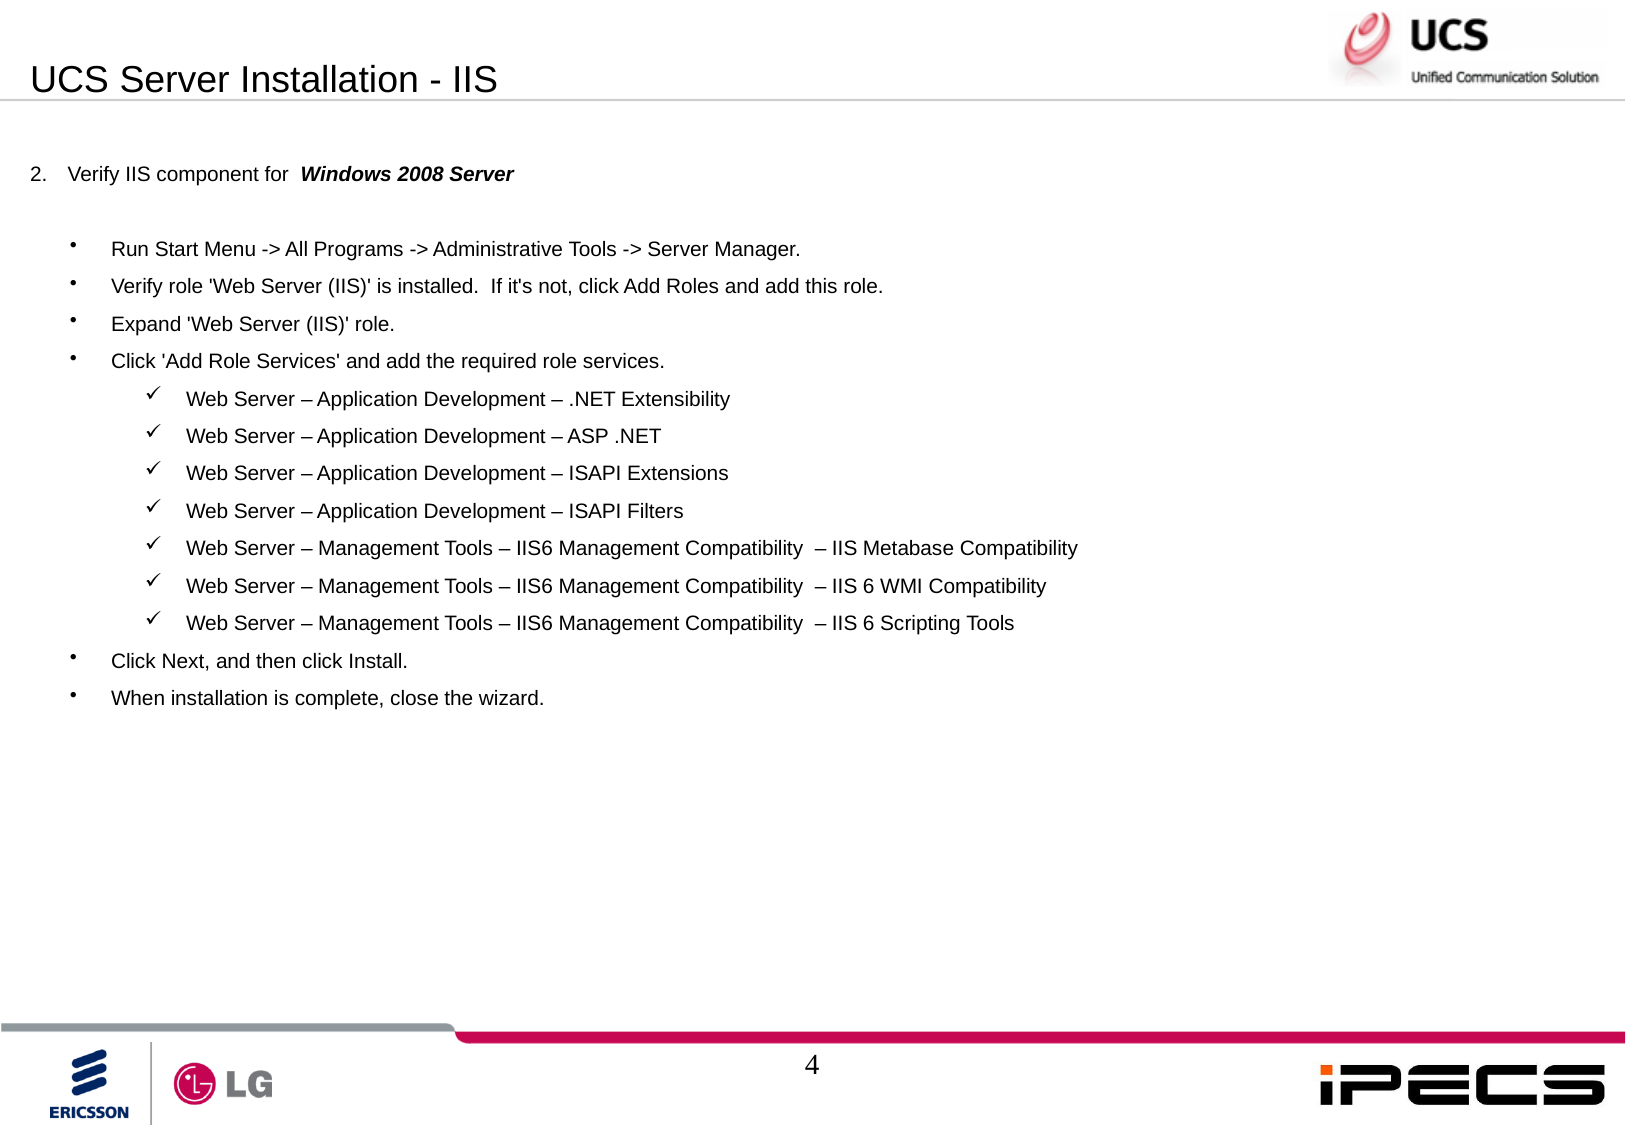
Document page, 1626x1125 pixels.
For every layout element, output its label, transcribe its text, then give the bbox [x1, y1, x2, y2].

picture [0, 1022, 1626, 1125]
picture [1312, 1051, 1611, 1116]
picture [1325, 7, 1618, 88]
slide_number 4 [622, 1037, 1003, 1076]
text_box UCS Server Installation - IIS [15, 24, 514, 108]
text_box Verify IIS component for Windows 2008 Server Run Start Menu -> All Programs -> Administrative Tools -> Server Manager. Verify role 'Web Server (IIS)' is installed. If it's not, click Add Roles and add this role. Expand 'Web Server (IIS)' role. Click 'Add Role Services' and add the required role services. Web Server – Application Development – .NET Extensibility Web Server – Application Development – ASP .NET Web Server – Application Development – ISAPI Extensions Web Server – Application Development – ISAPI Filters Web Server – Management Tools – IIS6 Management Compatibility – IIS Metabase Compatibility Web Server – Management Tools – IIS6 Management Compatibility – IIS 6 WMI Compatibility Web Server – Management Tools – IIS6 Management Compatibility – IIS 6 Scripting Tools Click Next, and then click Install. When installation is complete, close the wizard. [15, 140, 1504, 755]
